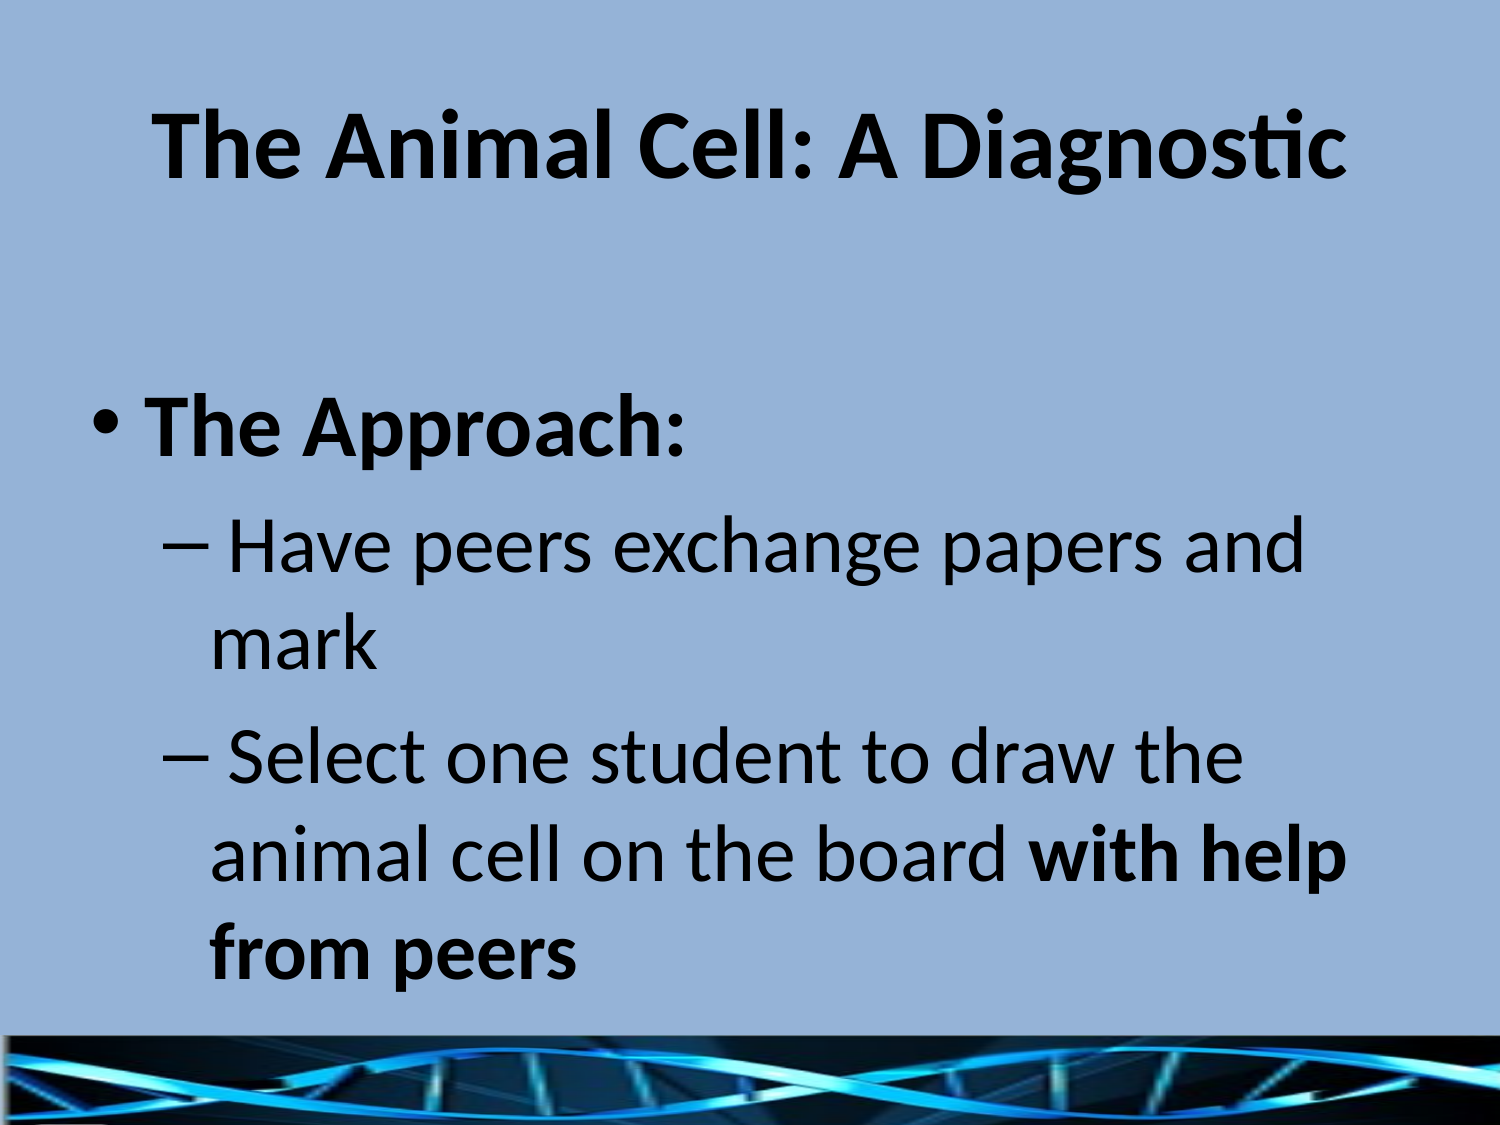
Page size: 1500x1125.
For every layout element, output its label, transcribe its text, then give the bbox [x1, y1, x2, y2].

picture [4, 323, 1500, 1125]
title The Animal Cell: A Diagnostic [75, 45, 1425, 233]
list The Approach: Have peers exchange papers and mark Select one student to draw the animal cell on the board with help from peers [75, 262, 1425, 1005]
